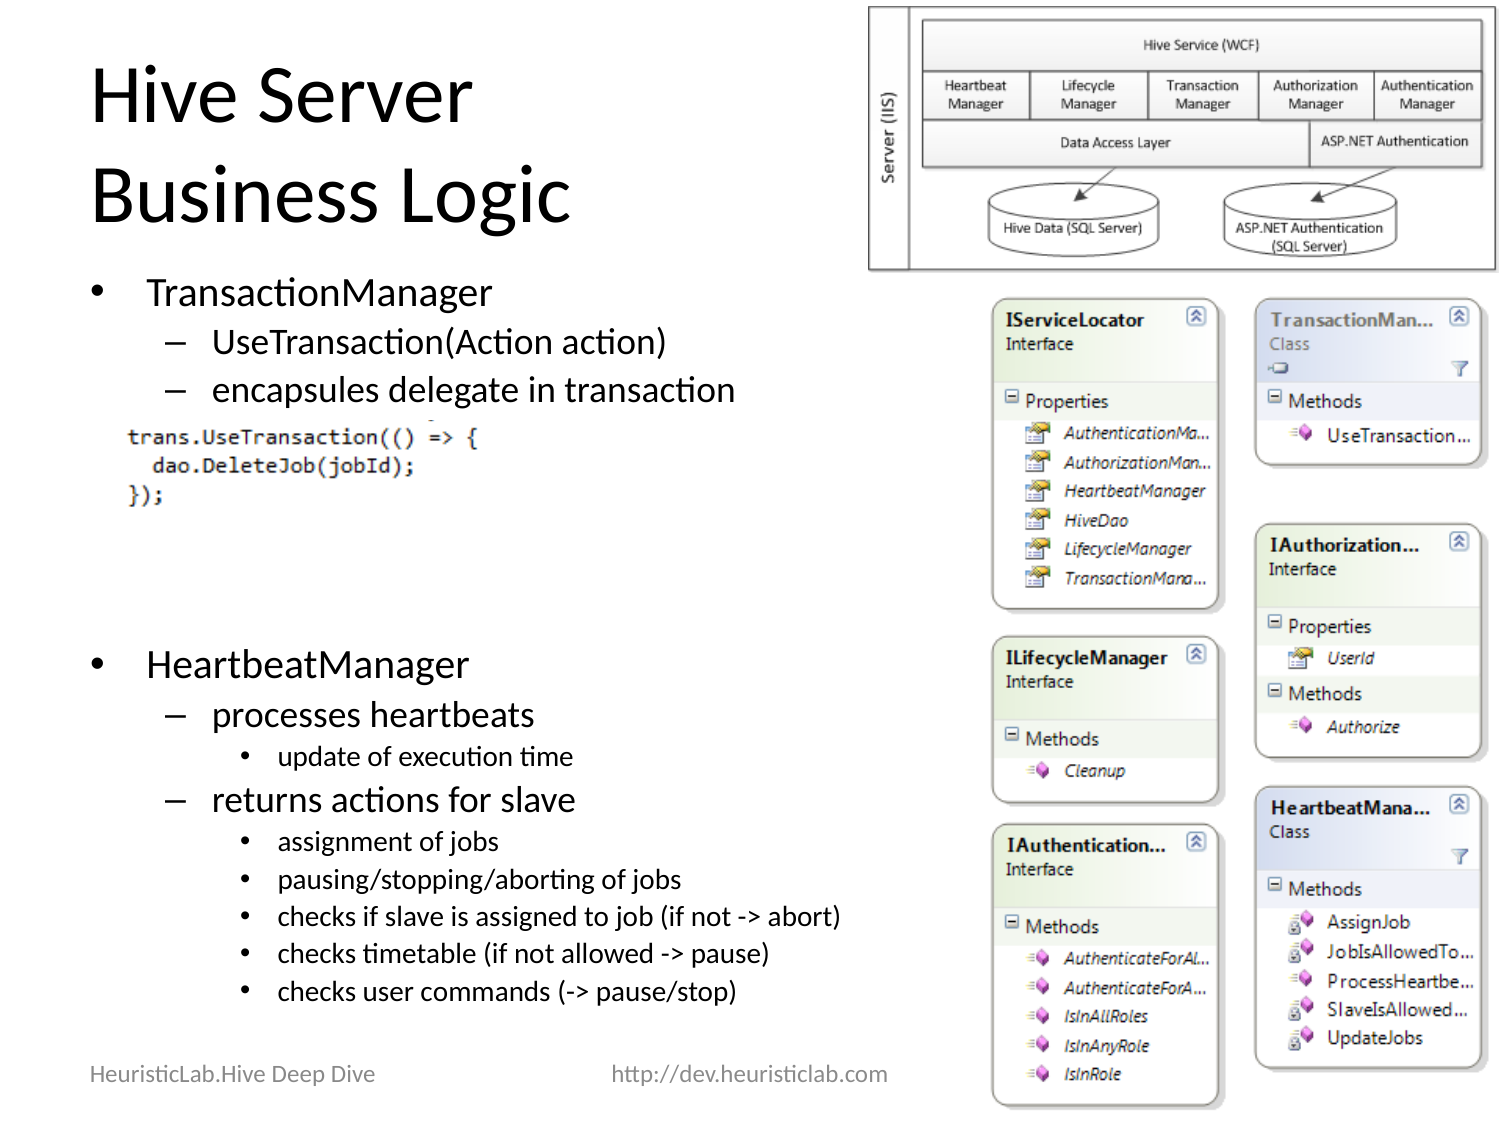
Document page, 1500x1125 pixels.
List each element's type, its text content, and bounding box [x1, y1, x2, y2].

text_box HeuristicLab.Hive Deep Dive [75, 1042, 425, 1103]
picture [123, 420, 491, 516]
text_box http://dev.heuristiclab.com [512, 1042, 971, 1103]
picture [976, 283, 1495, 1118]
list TransactionManager UseTransaction(Action action) encapsules delegate in transaction HeartbeatManager processes heartbeats update of execution time returns actions for slave assignment of jobs pausing/stopping/aborting of jobs checks if slave is assigned to job (if not -> abort) checks timetable (if not allowed -> pause) checks user commands (-> pause/stop) [74, 262, 975, 1006]
picture [867, 6, 1499, 273]
title Hive Server Business Logic [74, 44, 862, 233]
